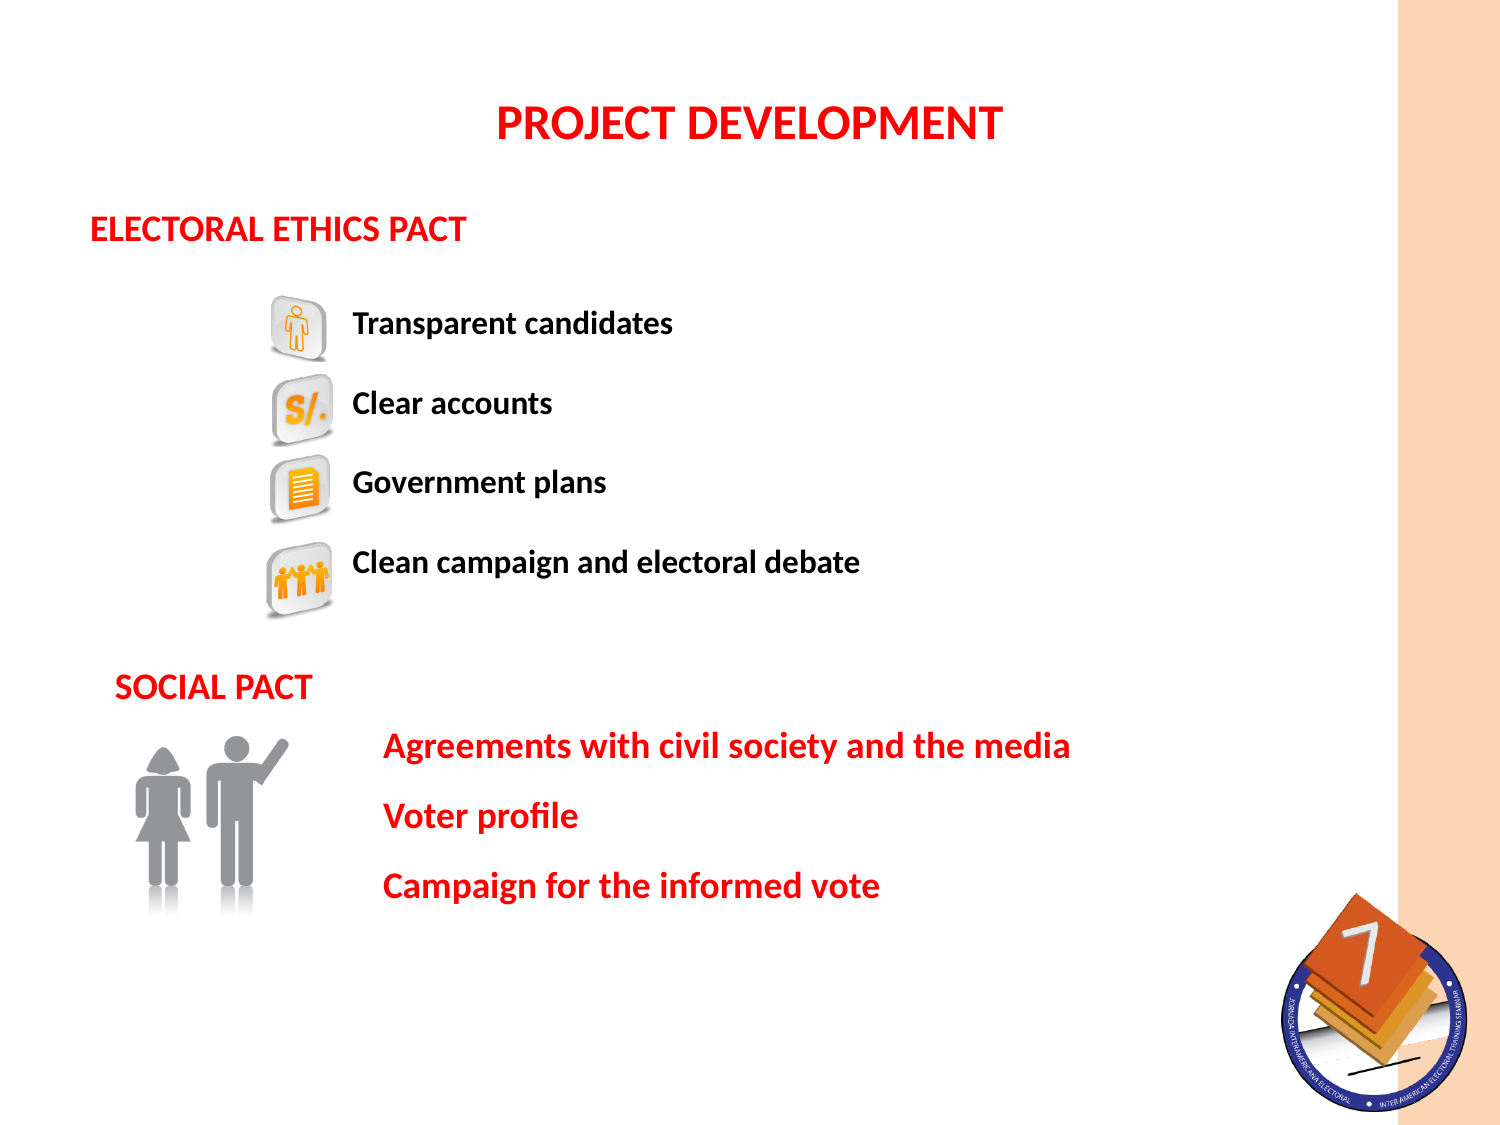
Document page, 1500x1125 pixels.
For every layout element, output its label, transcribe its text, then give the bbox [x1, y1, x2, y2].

picture [265, 290, 333, 362]
picture [115, 715, 302, 929]
text_box Agreements with civil society and the media Voter profile Campaign for the informed vote [218, 668, 1125, 914]
picture [258, 538, 337, 623]
text_box SOCIAL PACT [100, 609, 632, 715]
text_box PROJECT DEVELOPMENT [74, 78, 1398, 161]
picture [265, 452, 337, 528]
text_box [1398, 0, 1500, 1125]
picture [265, 372, 337, 447]
text_box ELECTORAL ETHICS PACT Transparent candidates Clear accounts Government plans Clean campaign and electoral debate [74, 196, 1398, 882]
picture [1281, 893, 1471, 1112]
